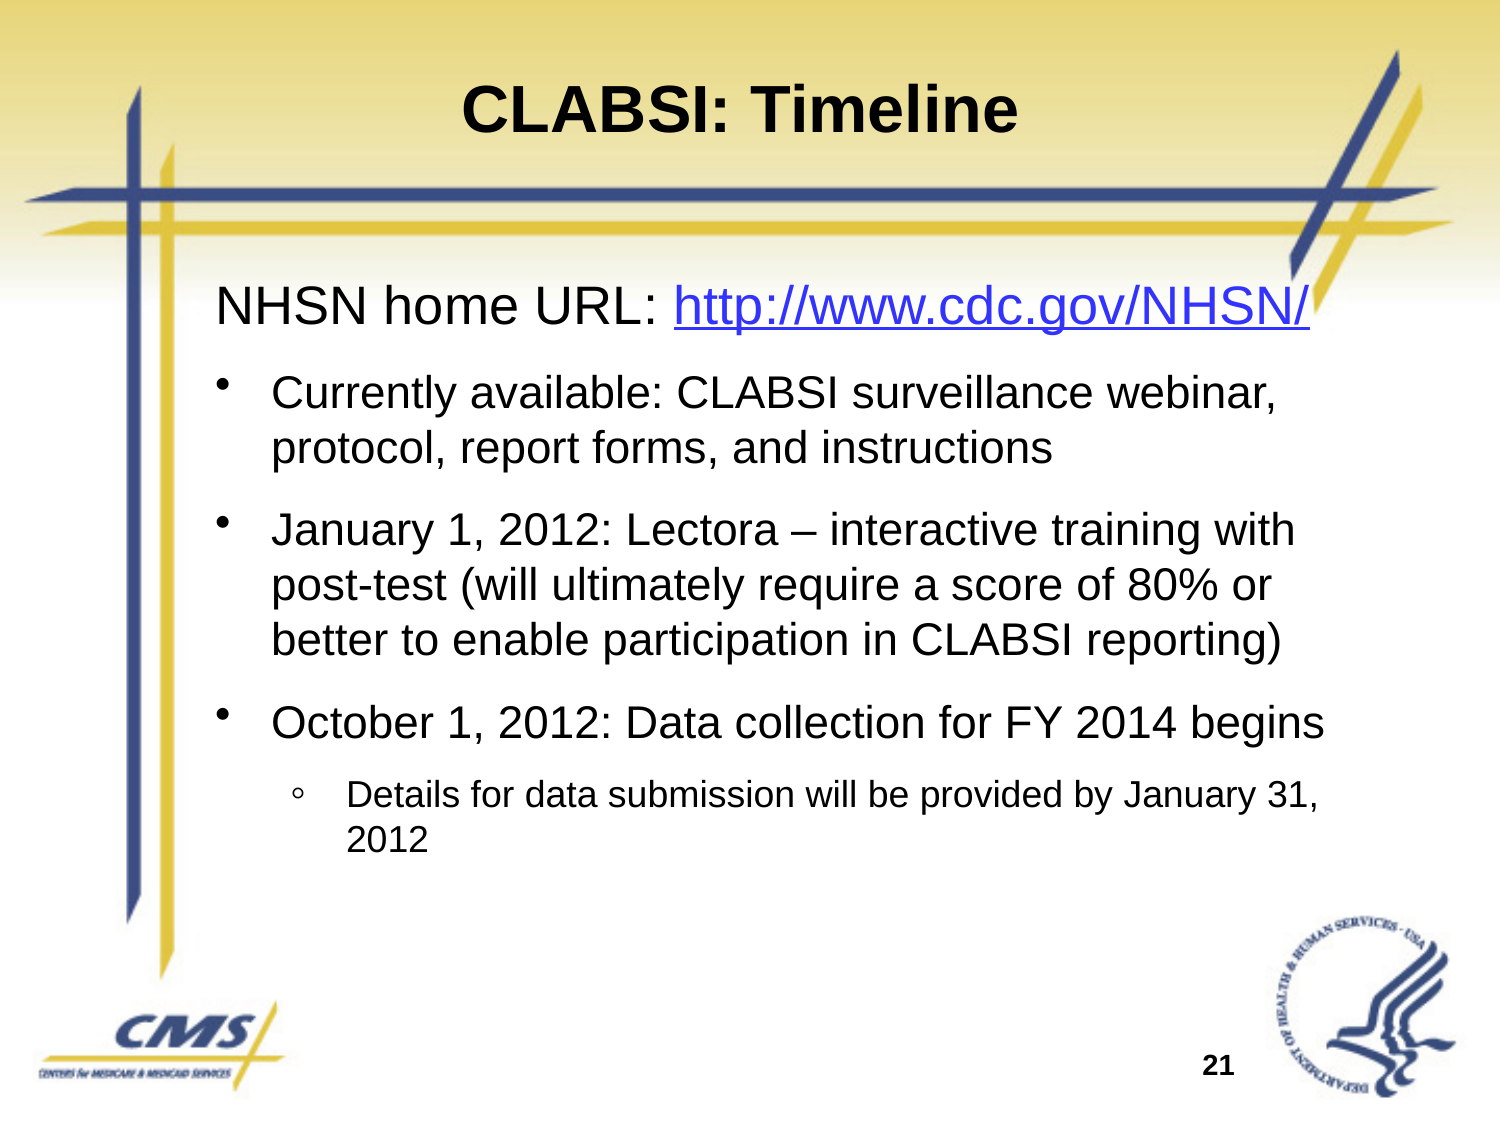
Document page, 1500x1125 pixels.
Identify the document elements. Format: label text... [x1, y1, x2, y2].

picture [0, 0, 1500, 1125]
list NHSN home URL: http://www.cdc.gov/NHSN/ Currently available: CLABSI surveillance webinar, protocol, report forms, and instructions January 1, 2012: Lectora – interactive training with post-test (will ultimately require a score of 80% or better to enable participation in CLABSI reporting) October 1, 2012: Data collection for FY 2014 begins Details for data submission will be provided by January 31, 2012 [199, 262, 1376, 988]
title CLABSI: Timeline [112, 12, 1388, 201]
